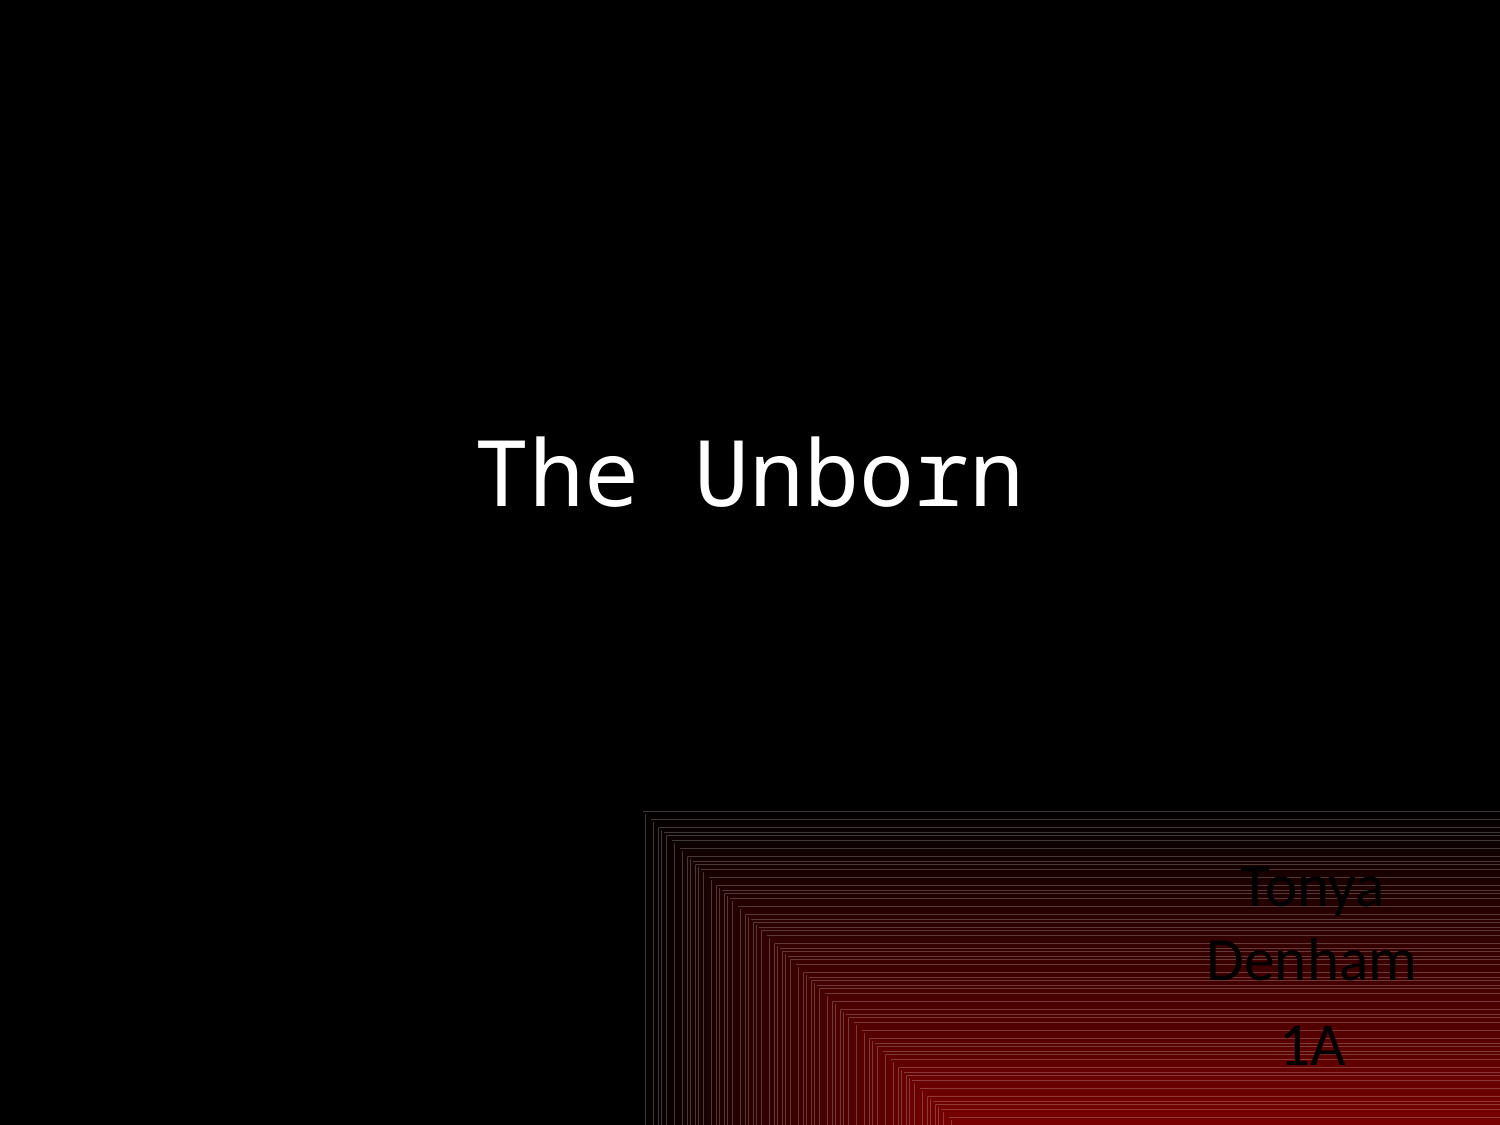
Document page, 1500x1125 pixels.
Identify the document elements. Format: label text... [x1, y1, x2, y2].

subtitle Tonya Denham 1A [1149, 837, 1475, 1088]
title The Unborn [112, 349, 1388, 591]
